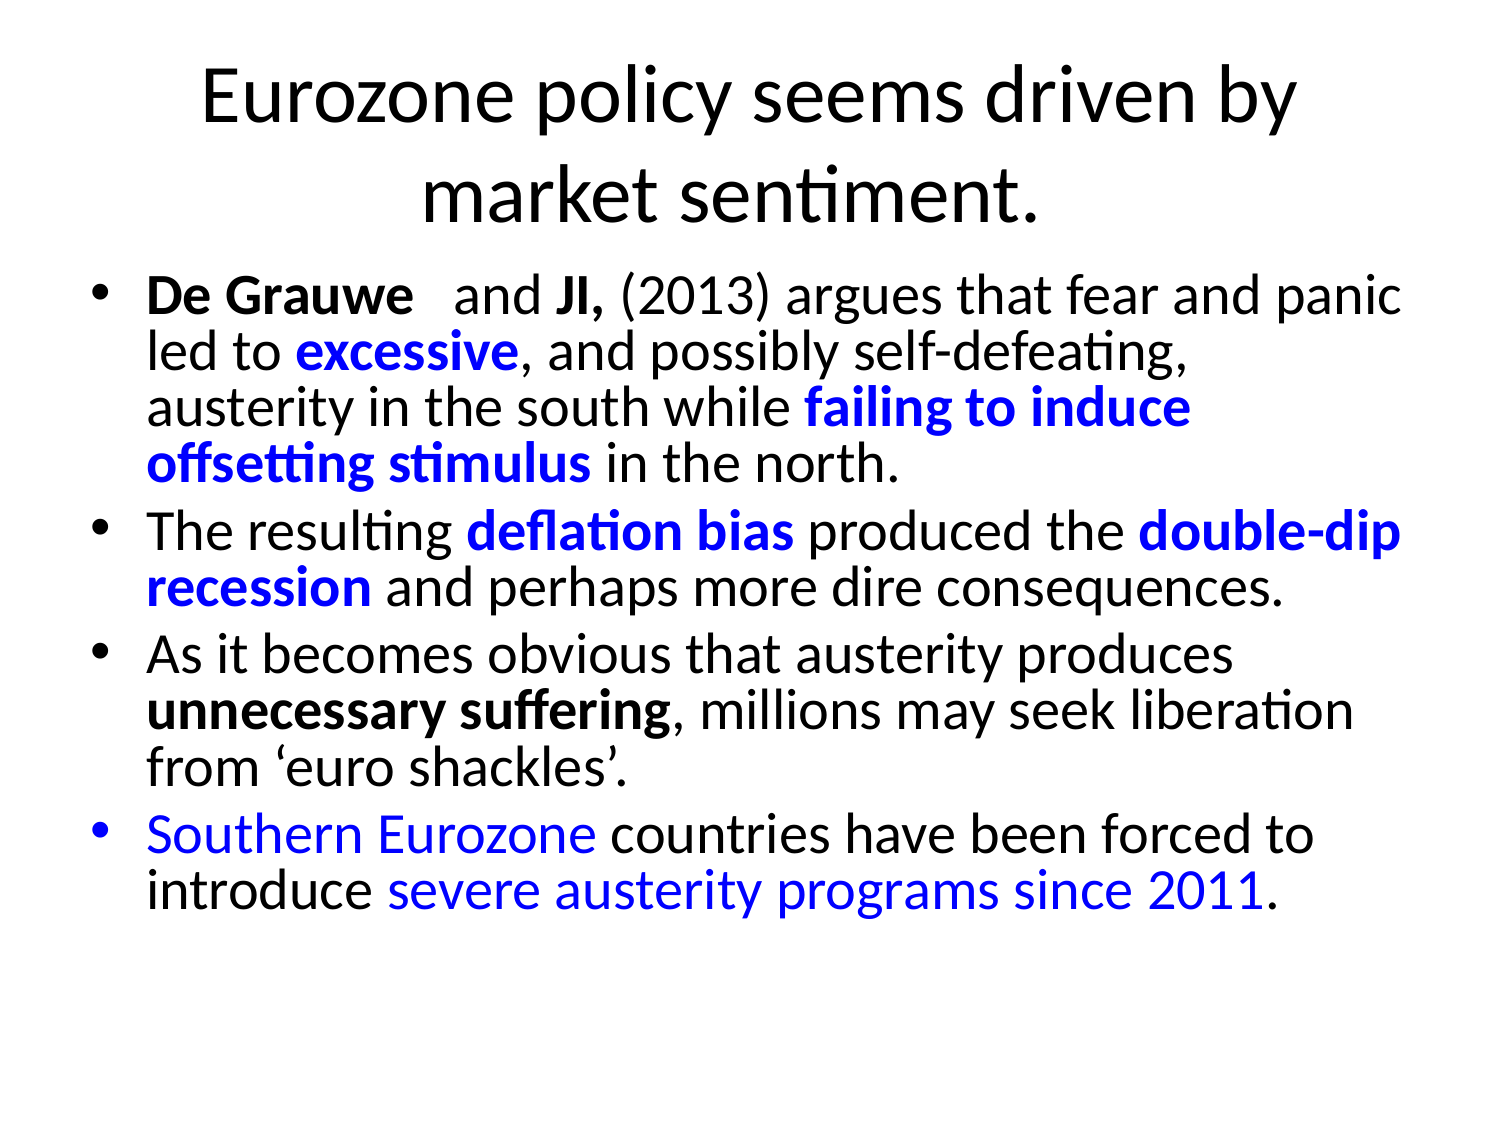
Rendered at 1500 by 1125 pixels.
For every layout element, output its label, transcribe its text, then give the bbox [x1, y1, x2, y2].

list De Grauwe and JI, (2013) argues that fear and panic led to excessive, and possibly self-defeating, austerity in the south while failing to induce offsetting stimulus in the north. The resulting deflation bias produced the double-dip recession and perhaps more dire consequences. As it becomes obvious that austerity produces unnecessary suffering, millions may seek liberation from ‘euro shackles’. Southern Eurozone countries have been forced to introduce severe austerity programs since 2011. [74, 262, 1426, 1006]
title Eurozone policy seems driven by market sentiment. [74, 44, 1426, 233]
